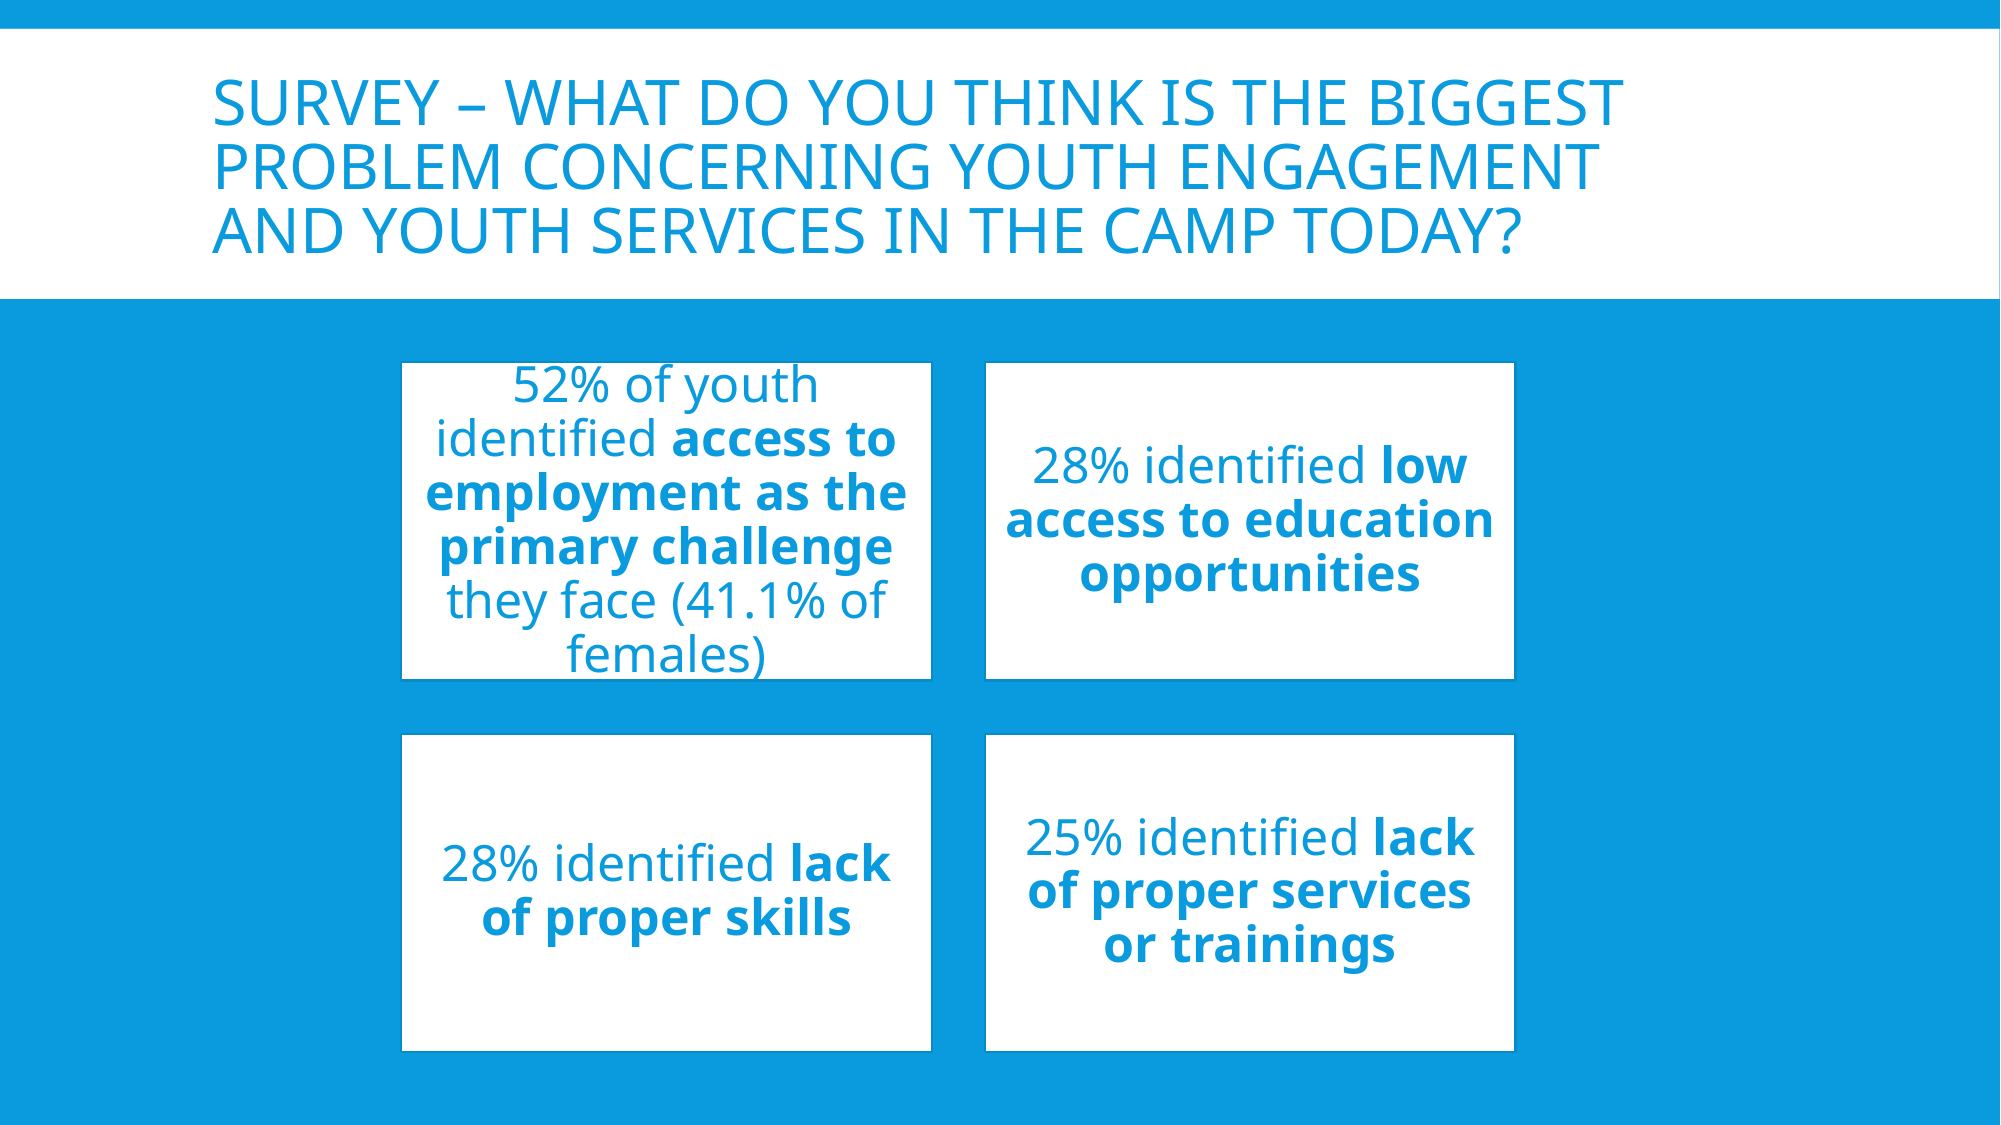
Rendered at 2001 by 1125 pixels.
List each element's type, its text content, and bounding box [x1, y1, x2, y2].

title Survey – What do you think is the biggest problem concerning youth engagement and youth services in the camp today? [197, 46, 1720, 295]
text_box [0, 28, 2000, 300]
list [155, 361, 1762, 1053]
